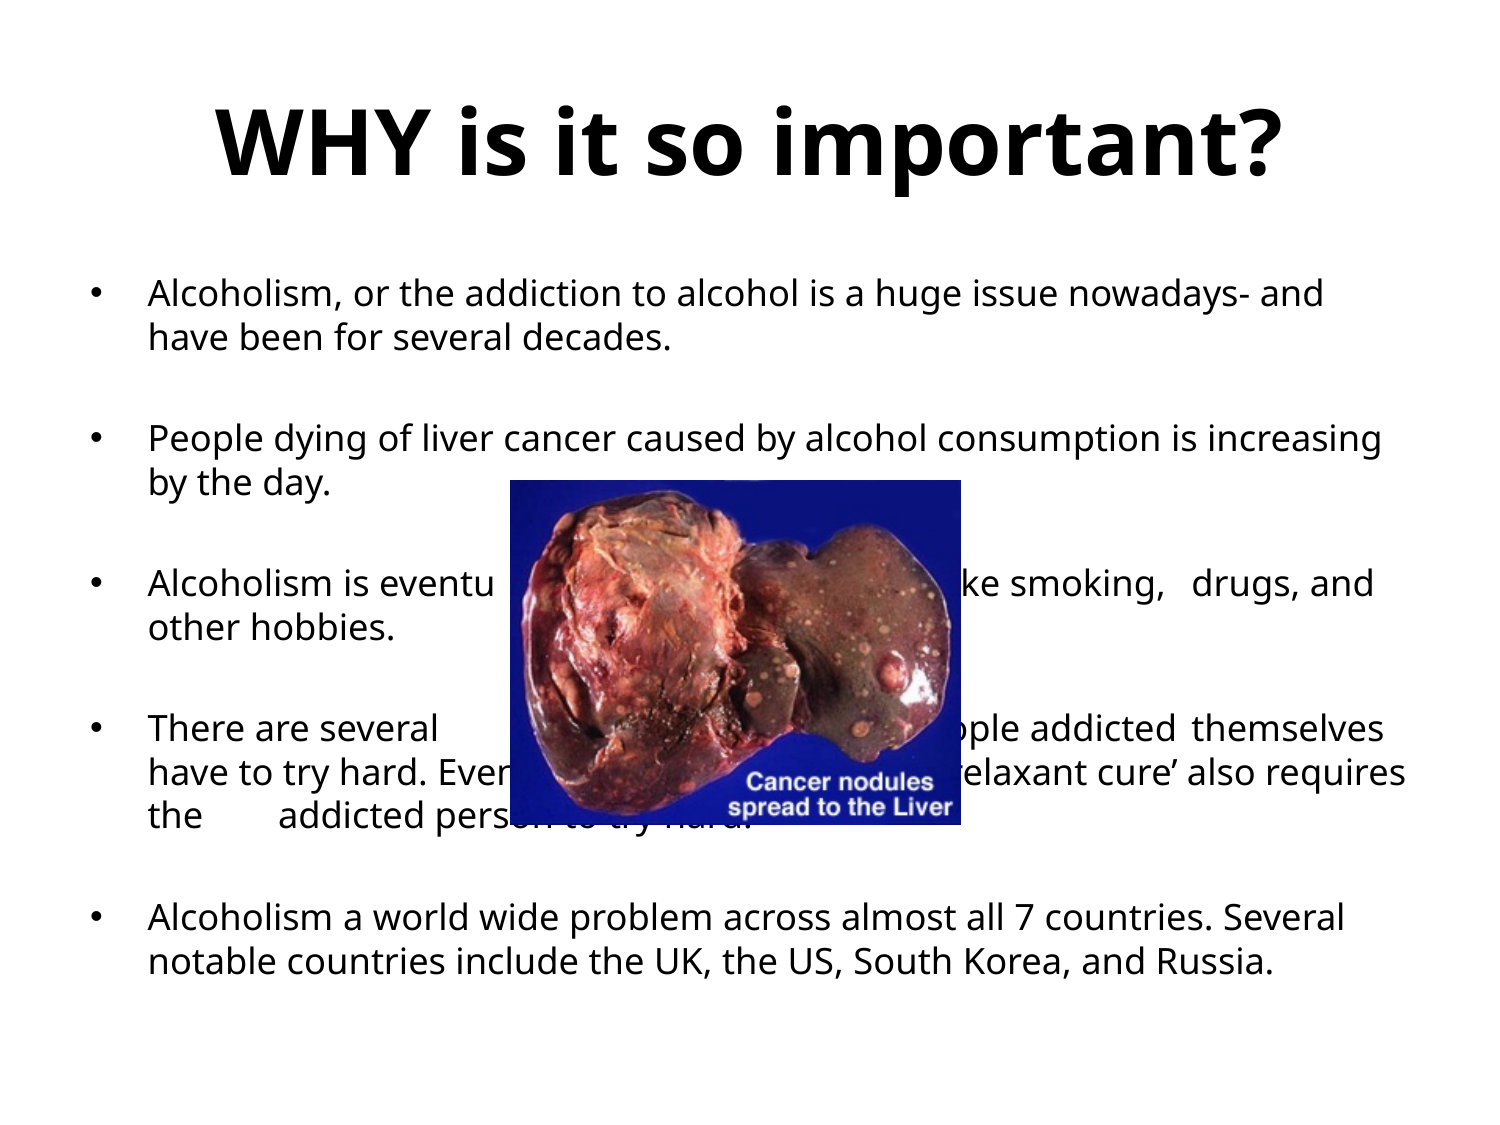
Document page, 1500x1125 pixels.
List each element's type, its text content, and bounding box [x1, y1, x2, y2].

title WHY is it so important? [75, 45, 1425, 233]
list Alcoholism, or the addiction to alcohol is a huge issue nowadays- and have been for several decades. People dying of liver cancer caused by alcohol consumption is increasing by the day. Alcoholism is eventu ally a mental habit, just like smoking, drugs, and other hobbies. There are several ways to fix it- but the people addicted themselves have to try hard. Eventually, this ‘ muscle-relaxant cure’ also requires the addicted person to try hard. Alcoholism a world wide problem across almost all 7 countries. Several notable countries include the UK, the US, South Korea, and Russia. [75, 262, 1425, 1005]
picture [510, 480, 962, 825]
